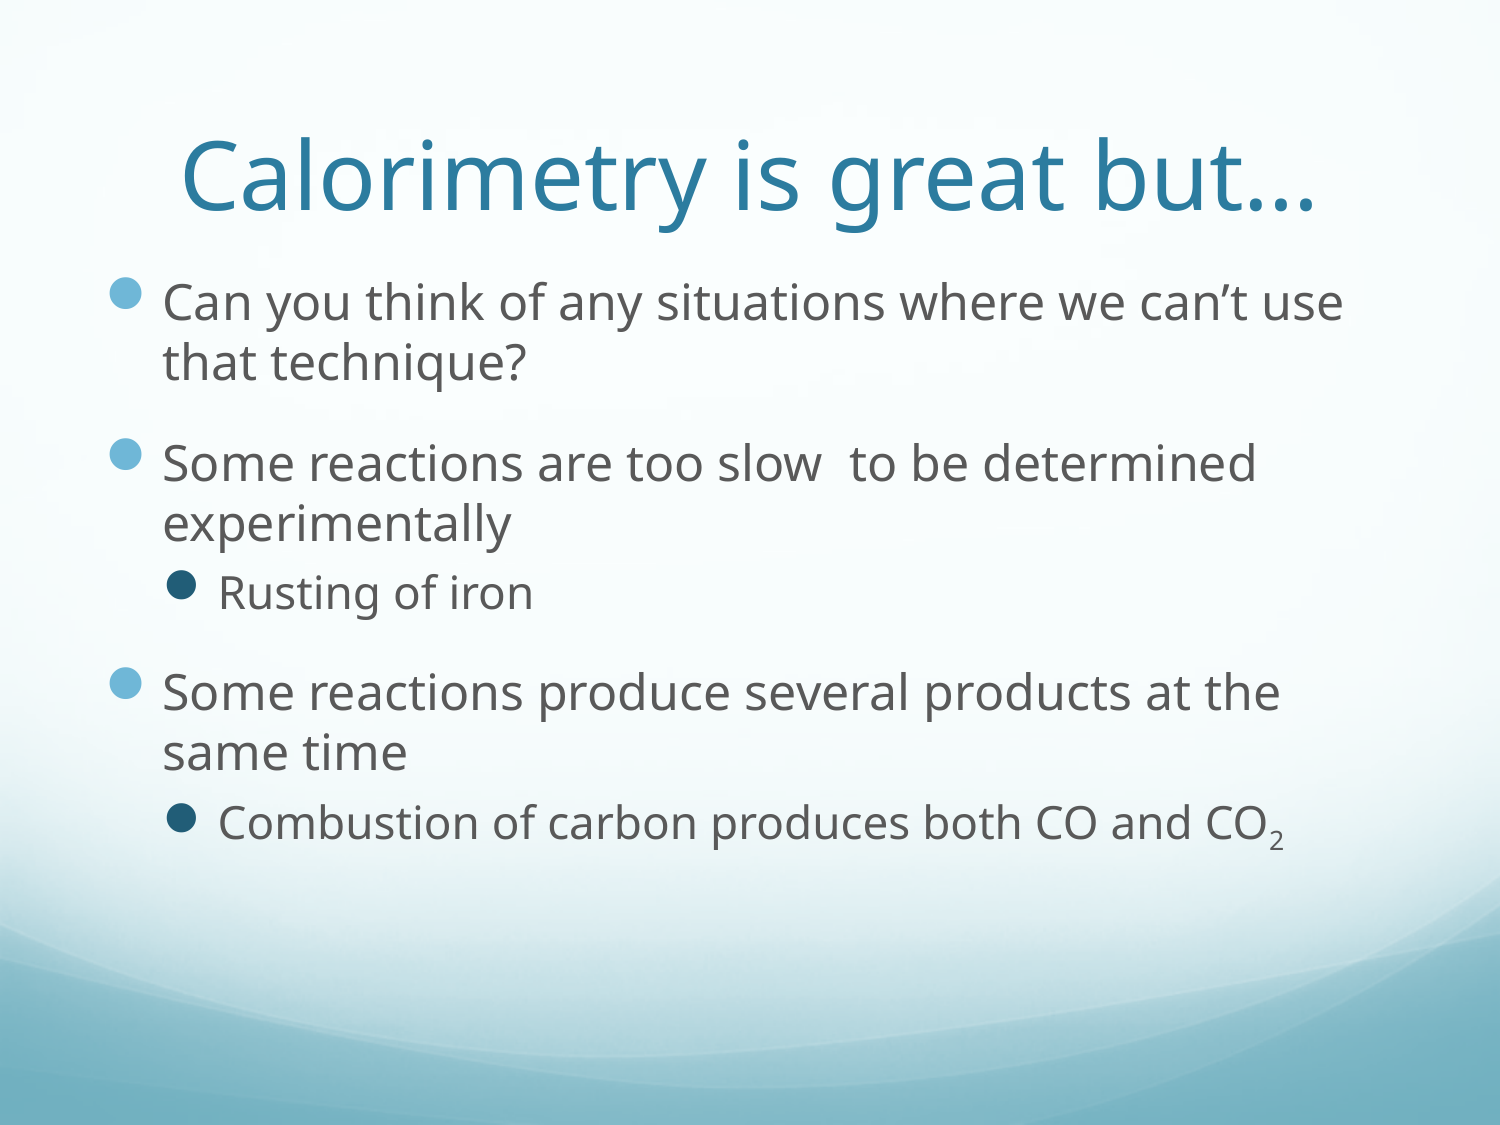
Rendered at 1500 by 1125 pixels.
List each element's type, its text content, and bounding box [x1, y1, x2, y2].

title Calorimetry is great but… [90, 17, 1410, 237]
list Can you think of any situations where we can’t use that technique? Some reactions are too slow to be determined experimentally Rusting of iron Some reactions produce several products at the same time Combustion of carbon produces both CO and CO2 [90, 262, 1410, 975]
